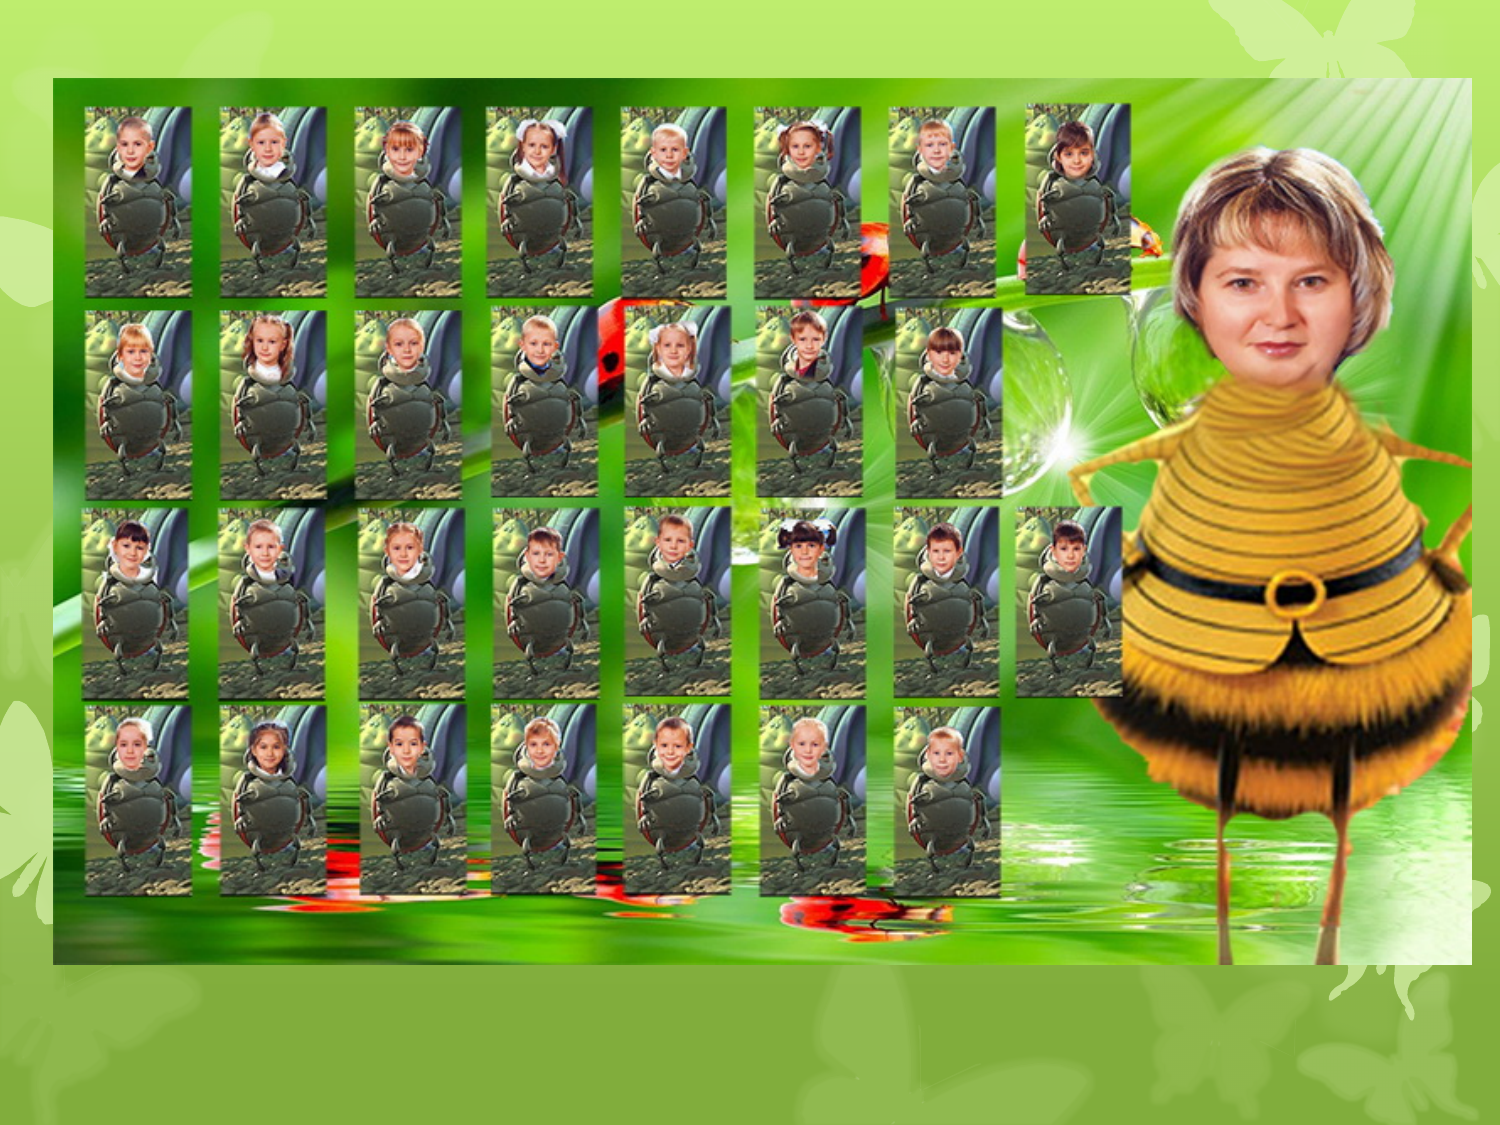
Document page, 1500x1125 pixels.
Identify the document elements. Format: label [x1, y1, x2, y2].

picture [52, 78, 1472, 965]
